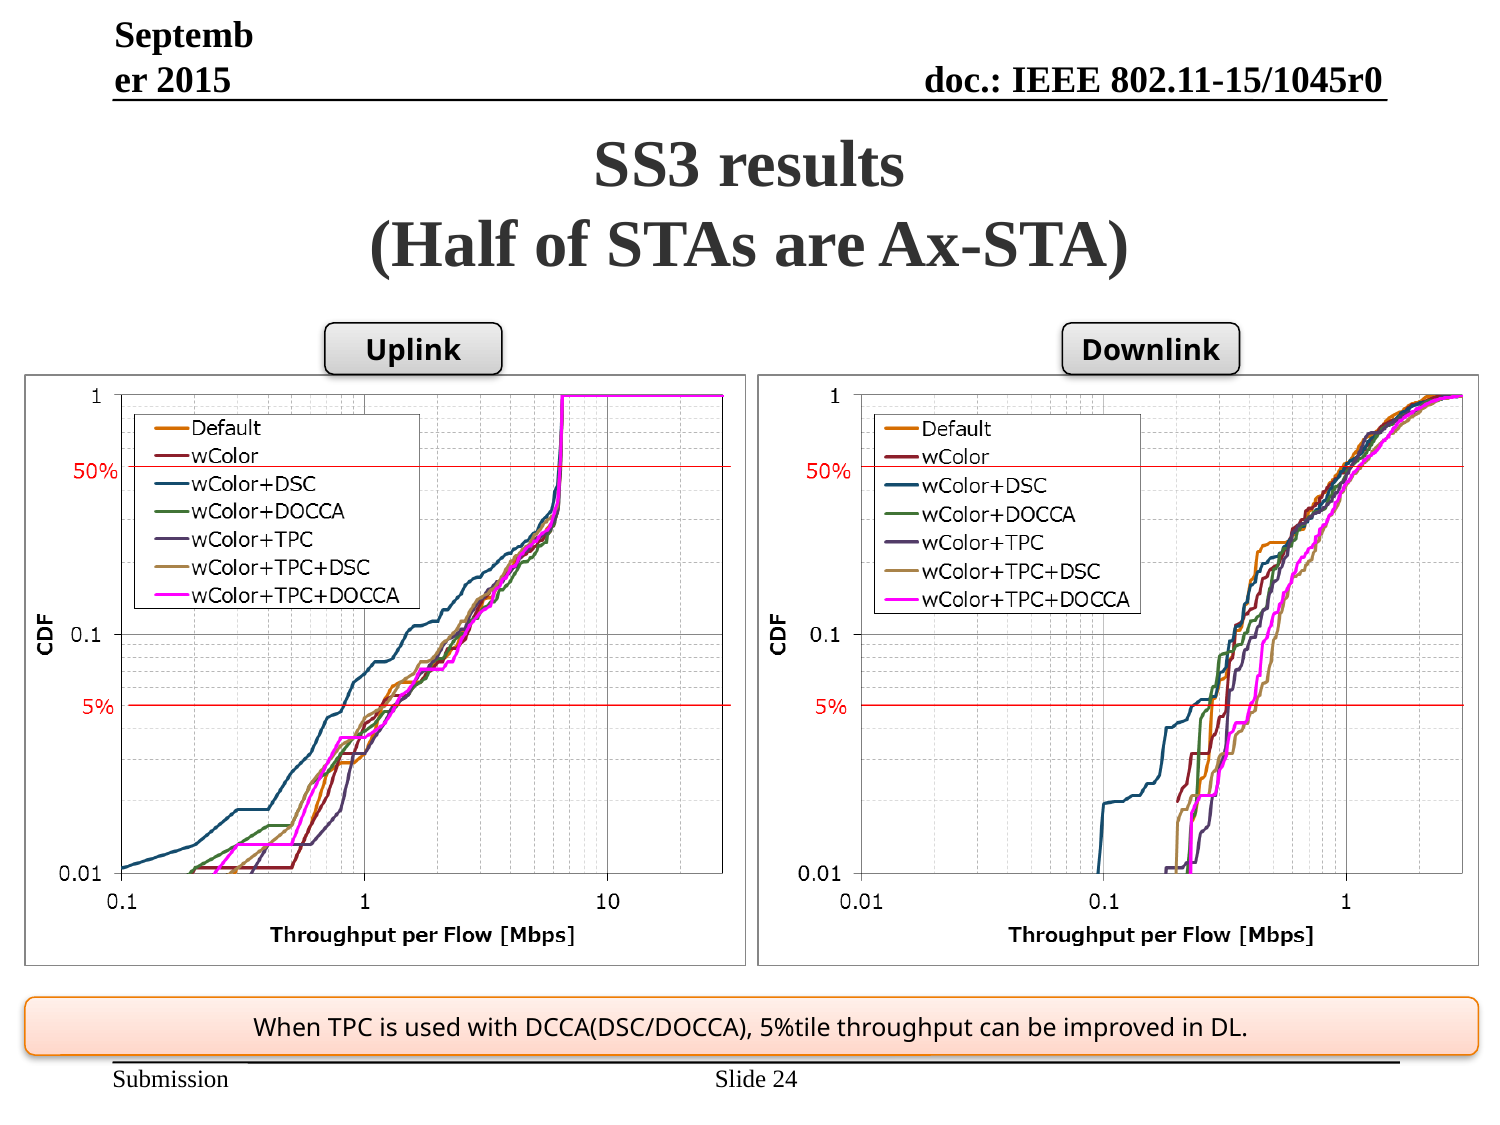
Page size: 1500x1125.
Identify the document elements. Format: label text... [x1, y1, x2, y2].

text_box Uplink [324, 322, 503, 372]
text_box When TPC is used with DCCA(DSC/DOCCA), 5%tile throughput can be improved in DL. [24, 996, 1480, 1056]
picture [24, 374, 747, 966]
slide_number Slide 24 [712, 1064, 800, 1093]
text_box Downlink [1061, 322, 1241, 372]
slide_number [114, 54, 270, 101]
picture [757, 374, 1479, 966]
title SS3 results (Half of STAs are Ax-STA) [112, 112, 1388, 288]
